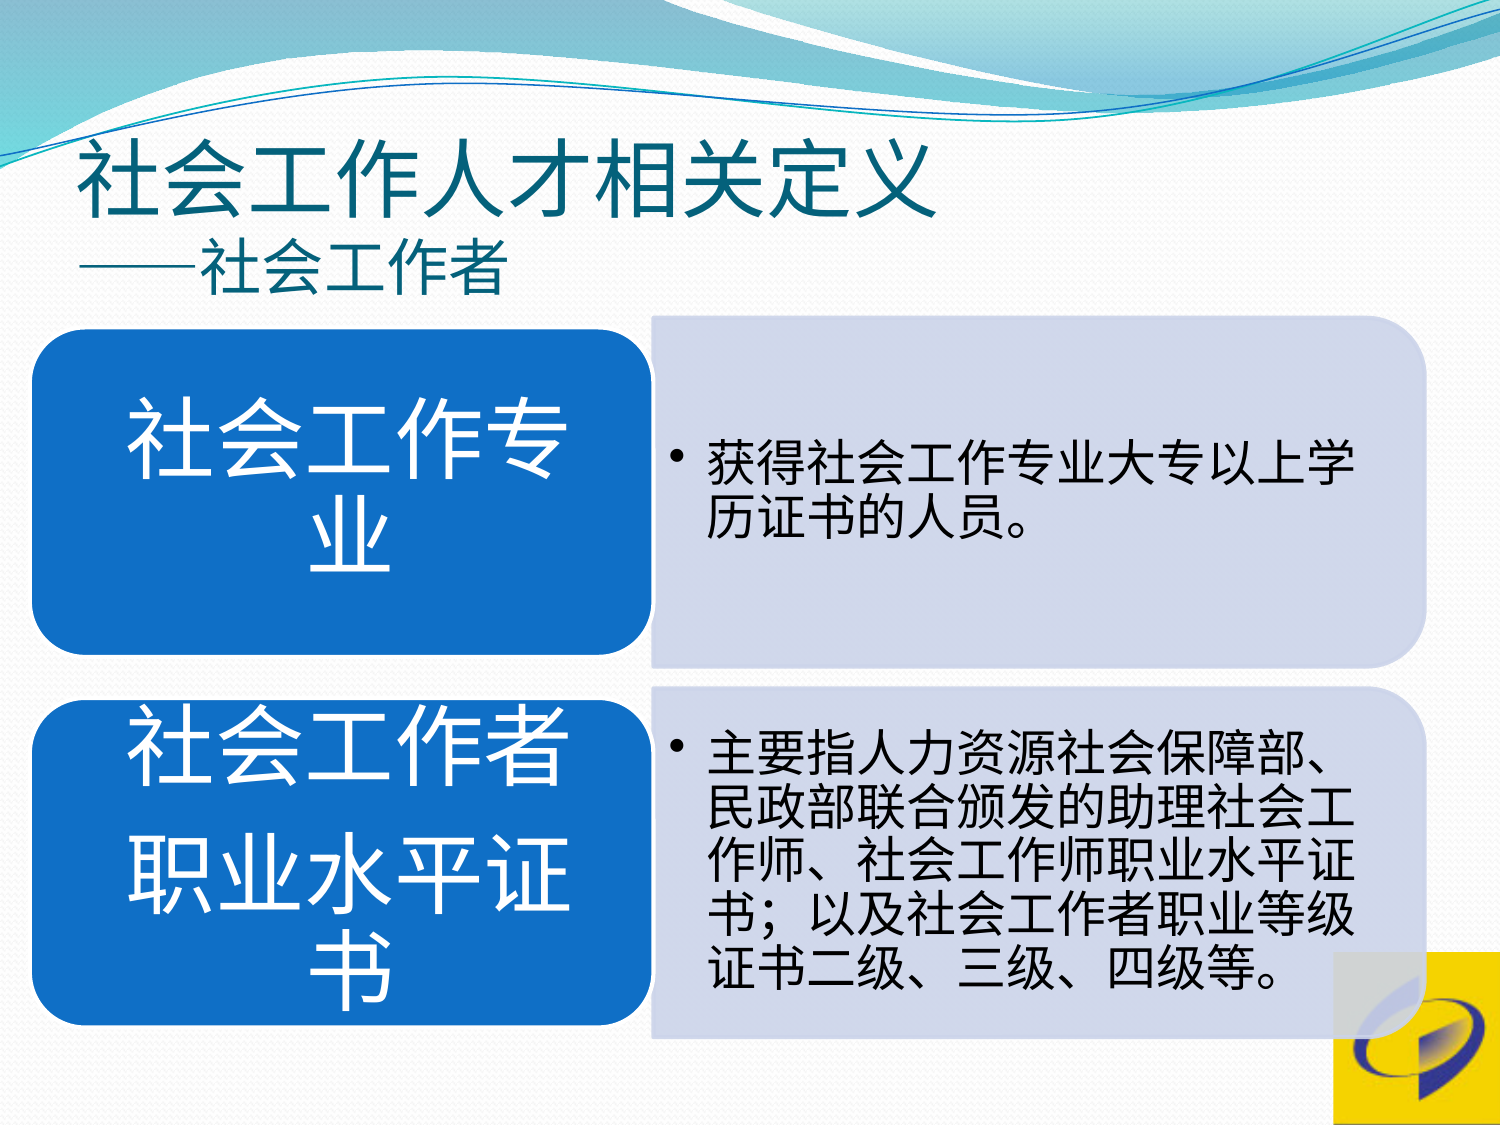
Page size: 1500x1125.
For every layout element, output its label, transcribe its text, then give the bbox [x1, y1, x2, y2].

title 社会工作人才相关定义 ——社会工作者 [75, 115, 1425, 303]
picture [1333, 952, 1500, 1125]
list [29, 317, 1426, 1038]
